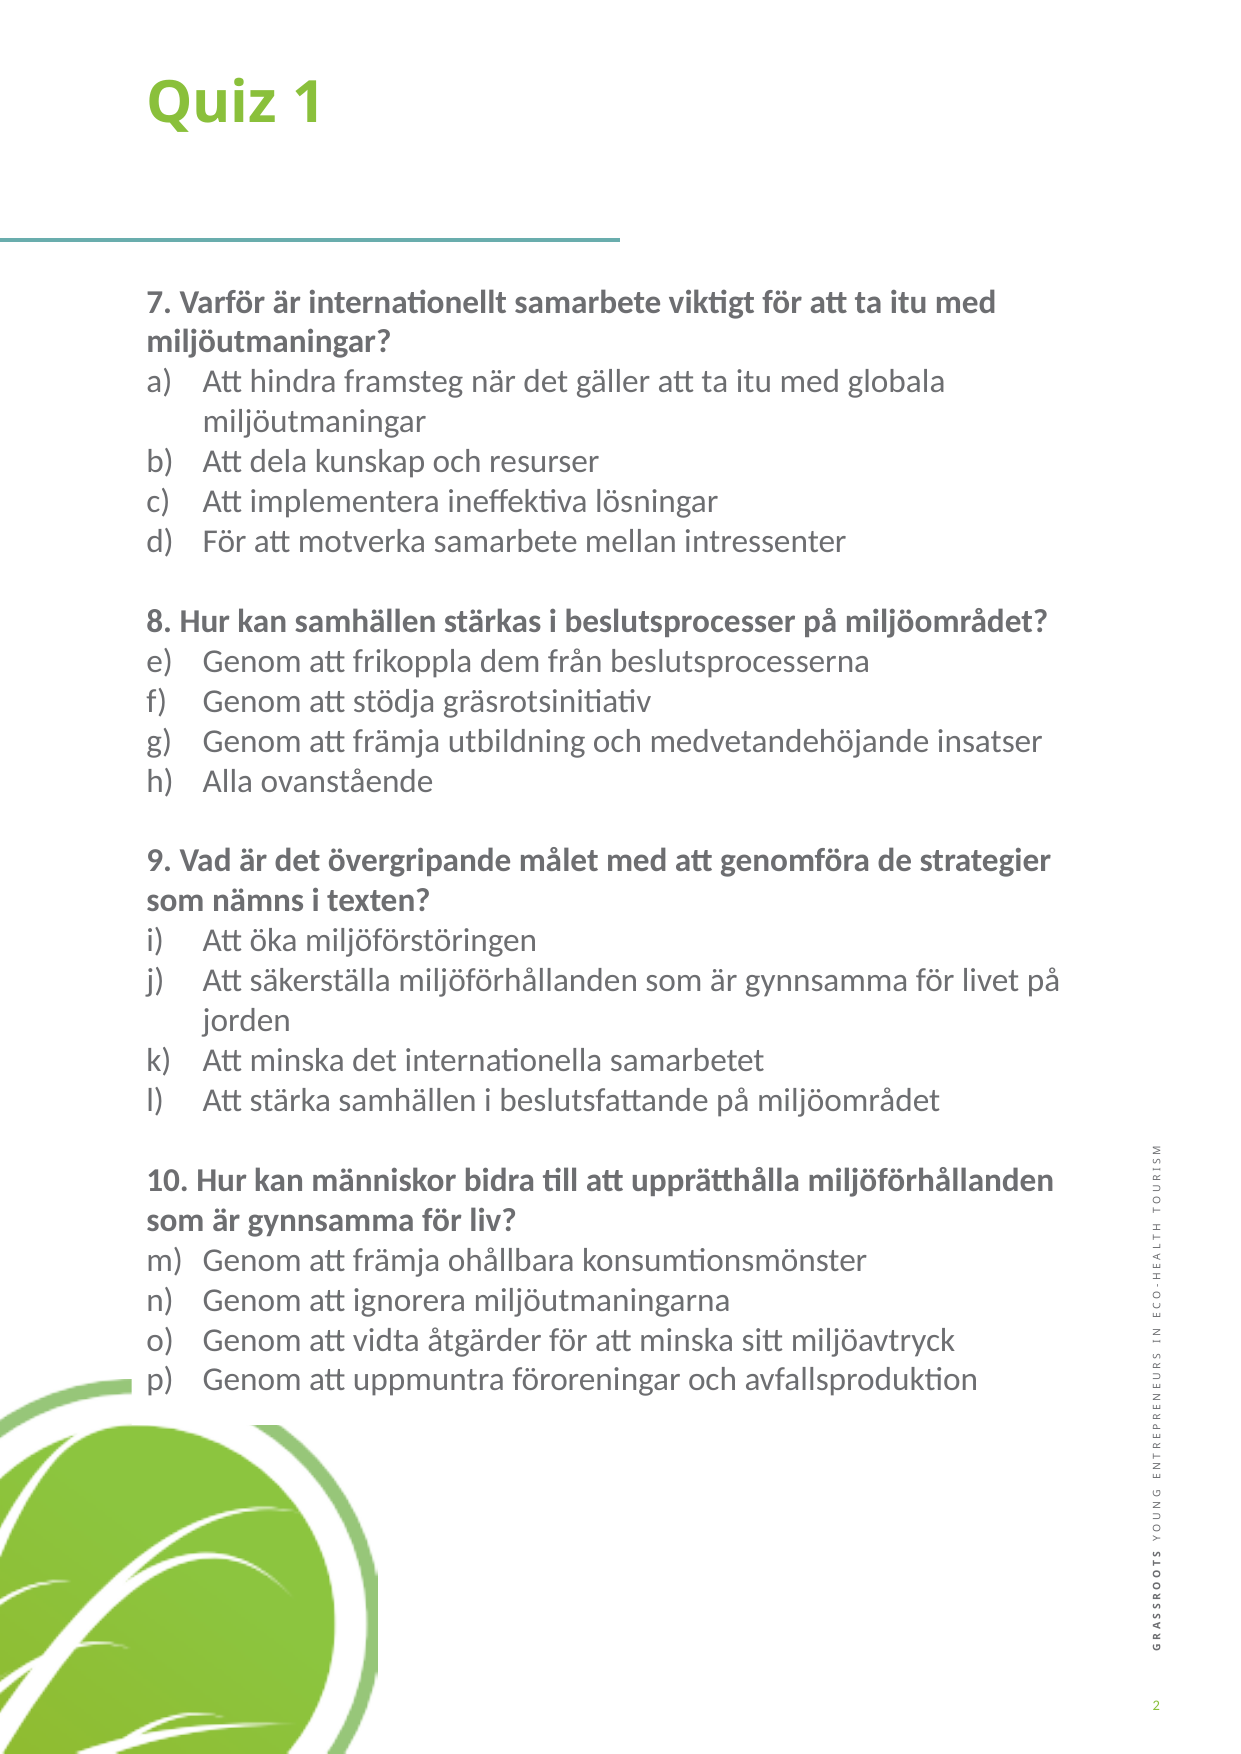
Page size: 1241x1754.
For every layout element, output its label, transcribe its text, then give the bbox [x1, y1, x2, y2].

list 7. Varför är internationellt samarbete viktigt för att ta itu med miljöutmaningar? Att hindra framsteg när det gäller att ta itu med globala miljöutmaningar Att dela kunskap och resurser Att implementera ineffektiva lösningar För att motverka samarbete mellan intressenter 8. Hur kan samhällen stärkas i beslutsprocesser på miljöområdet? Genom att frikoppla dem från beslutsprocesserna Genom att stödja gräsrotsinitiativ Genom att främja utbildning och medvetandehöjande insatser Alla ovanstående 9. Vad är det övergripande målet med att genomföra de strategier som nämns i texten? Att öka miljöförstöringen Att säkerställa miljöförhållanden som är gynnsamma för livet på jorden Att minska det internationella samarbetet Att stärka samhällen i beslutsfattande på miljöområdet 10. Hur kan människor bidra till att upprätthålla miljöförhållanden som är gynnsamma för liv? Genom att främja ohållbara konsumtionsmönster Genom att ignorera miljöutmaningarna Genom att vidta åtgärder för att minska sitt miljöavtryck Genom att uppmuntra föroreningar och avfallsproduktion [131, 272, 1126, 1425]
slide_number 2 [1125, 1666, 1187, 1743]
list Quiz 1 [131, 56, 1109, 235]
